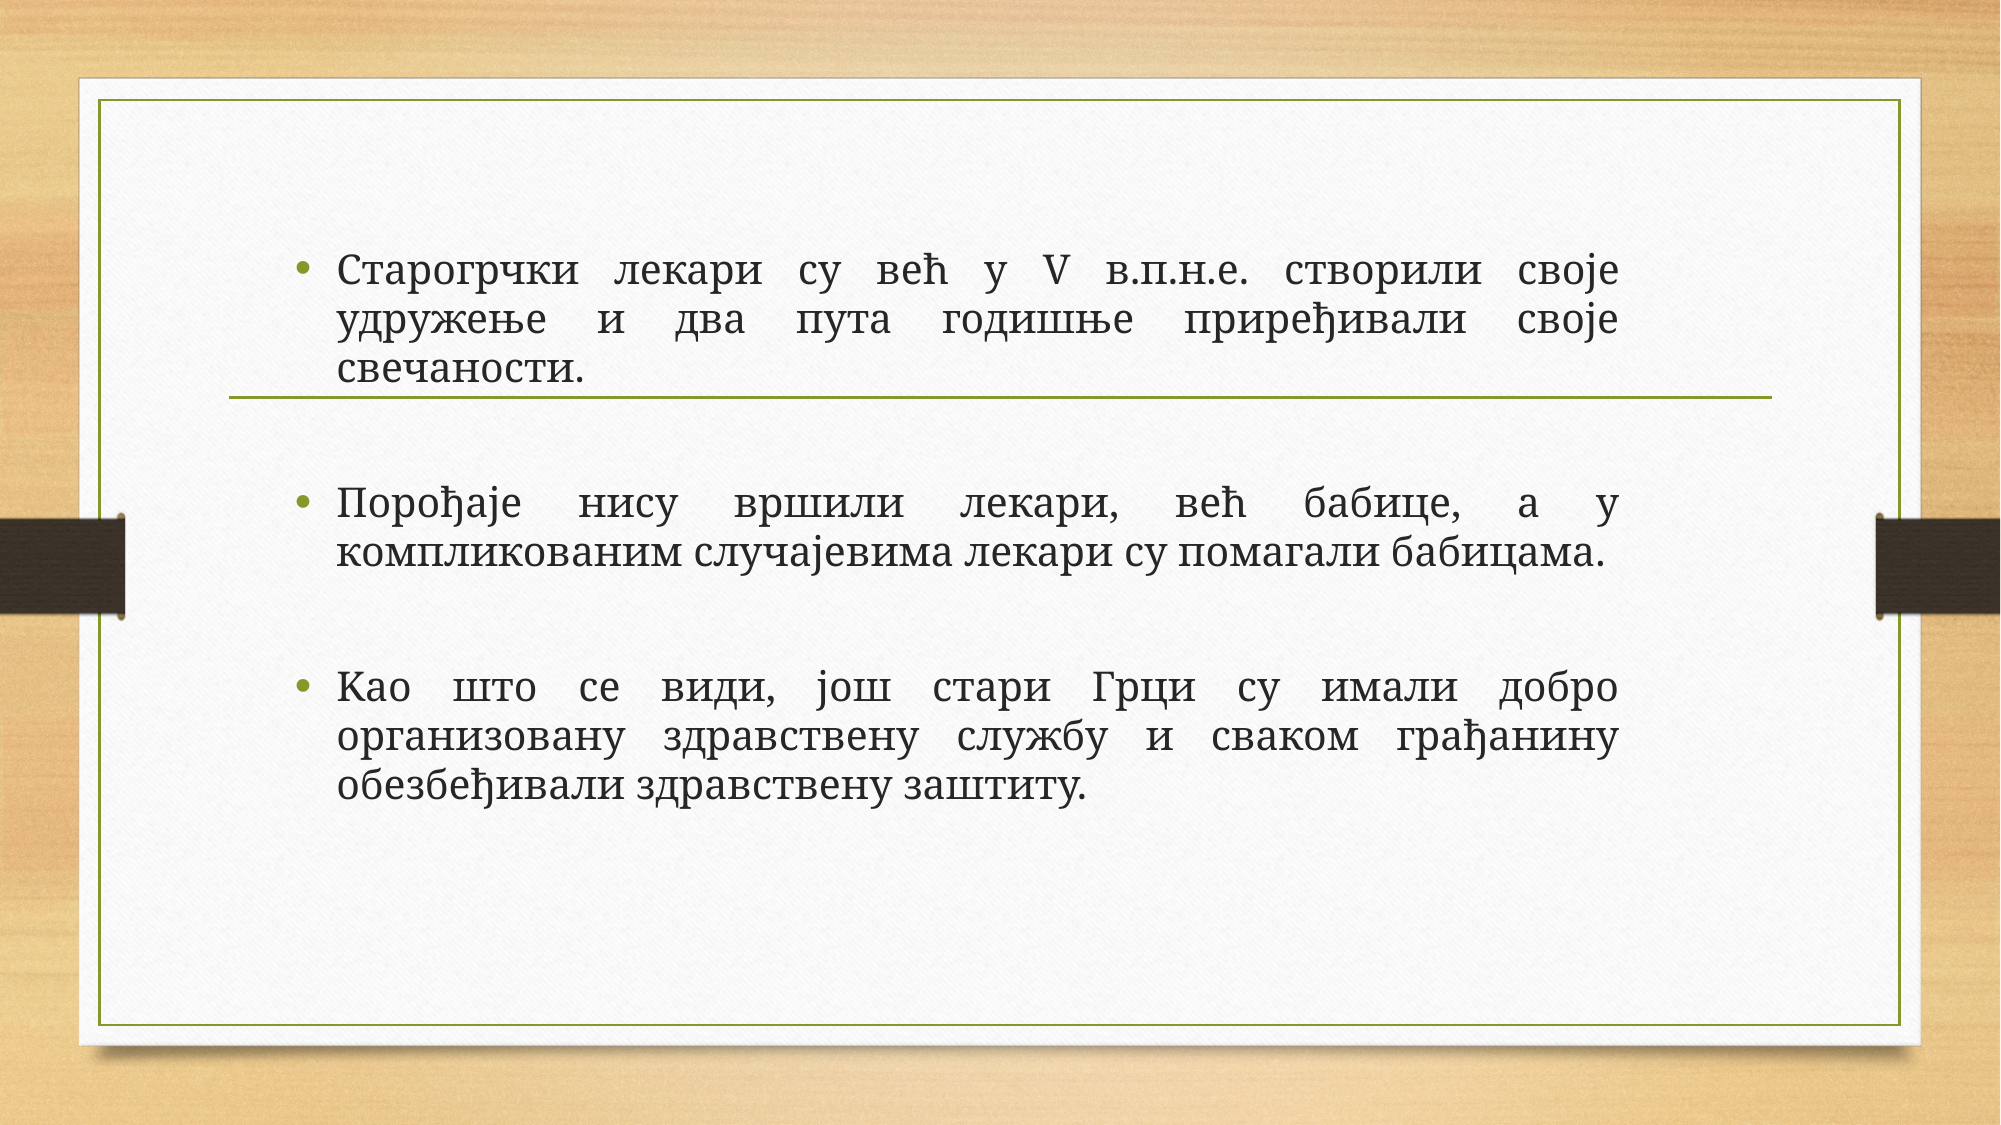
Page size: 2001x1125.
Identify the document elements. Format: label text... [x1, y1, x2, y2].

list Старогрчки лекари су већ у V в.п.н.е. створили своје удружење и два пута годишње приређивали своје свечаности. Порођаје нису вршили лекари, већ бабице, а у компликованим случајевима лекари су помагали бабицама. Kао што се види, још стари Грци су имали добро организовану здравствену службу и сваком грађанину обезбеђивали здравствену заштиту. [279, 235, 1636, 827]
picture [0, 0, 2001, 1125]
